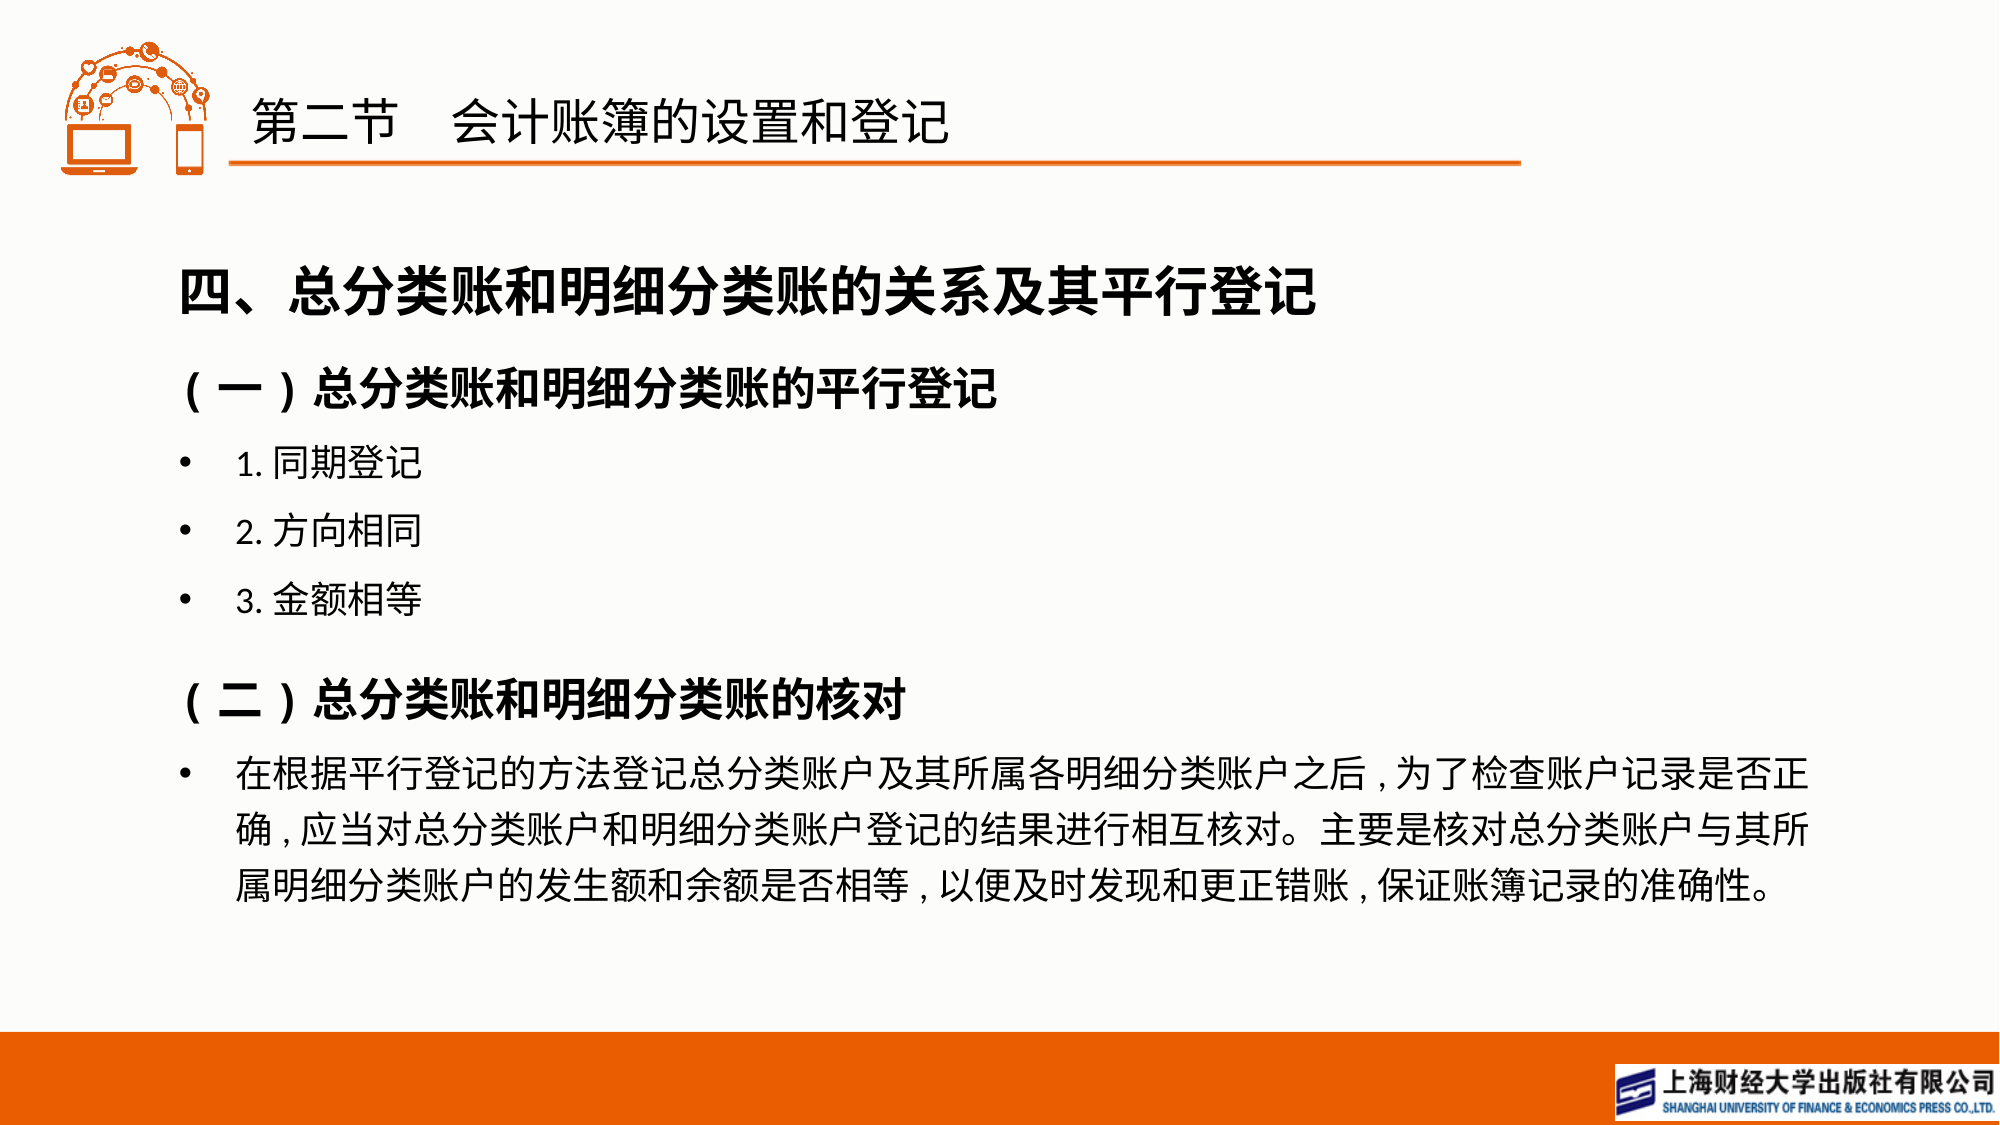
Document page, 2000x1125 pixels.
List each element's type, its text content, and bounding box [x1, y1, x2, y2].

picture [0, 0, 2000, 1125]
list 四、总分类账和明细分类账的关系及其平行登记 (一)总分类账和明细分类账的平行登记 1.同期登记 2.方向相同 3.金额相等 (二)总分类账和明细分类账的核对 在根据平行登记的方法登记总分类账户及其所属各明细分类账户之后,为了检查账户记录是否正确,应当对总分类账户和明细分类账户登记的结果进行相互核对。主要是核对总分类账户与其所属明细分类账户的发生额和余额是否相等,以便及时发现和更正错账,保证账簿记录的准确性。 [163, 227, 1826, 1049]
title 第二节 会计账簿的设置和登记 [235, 82, 1605, 189]
